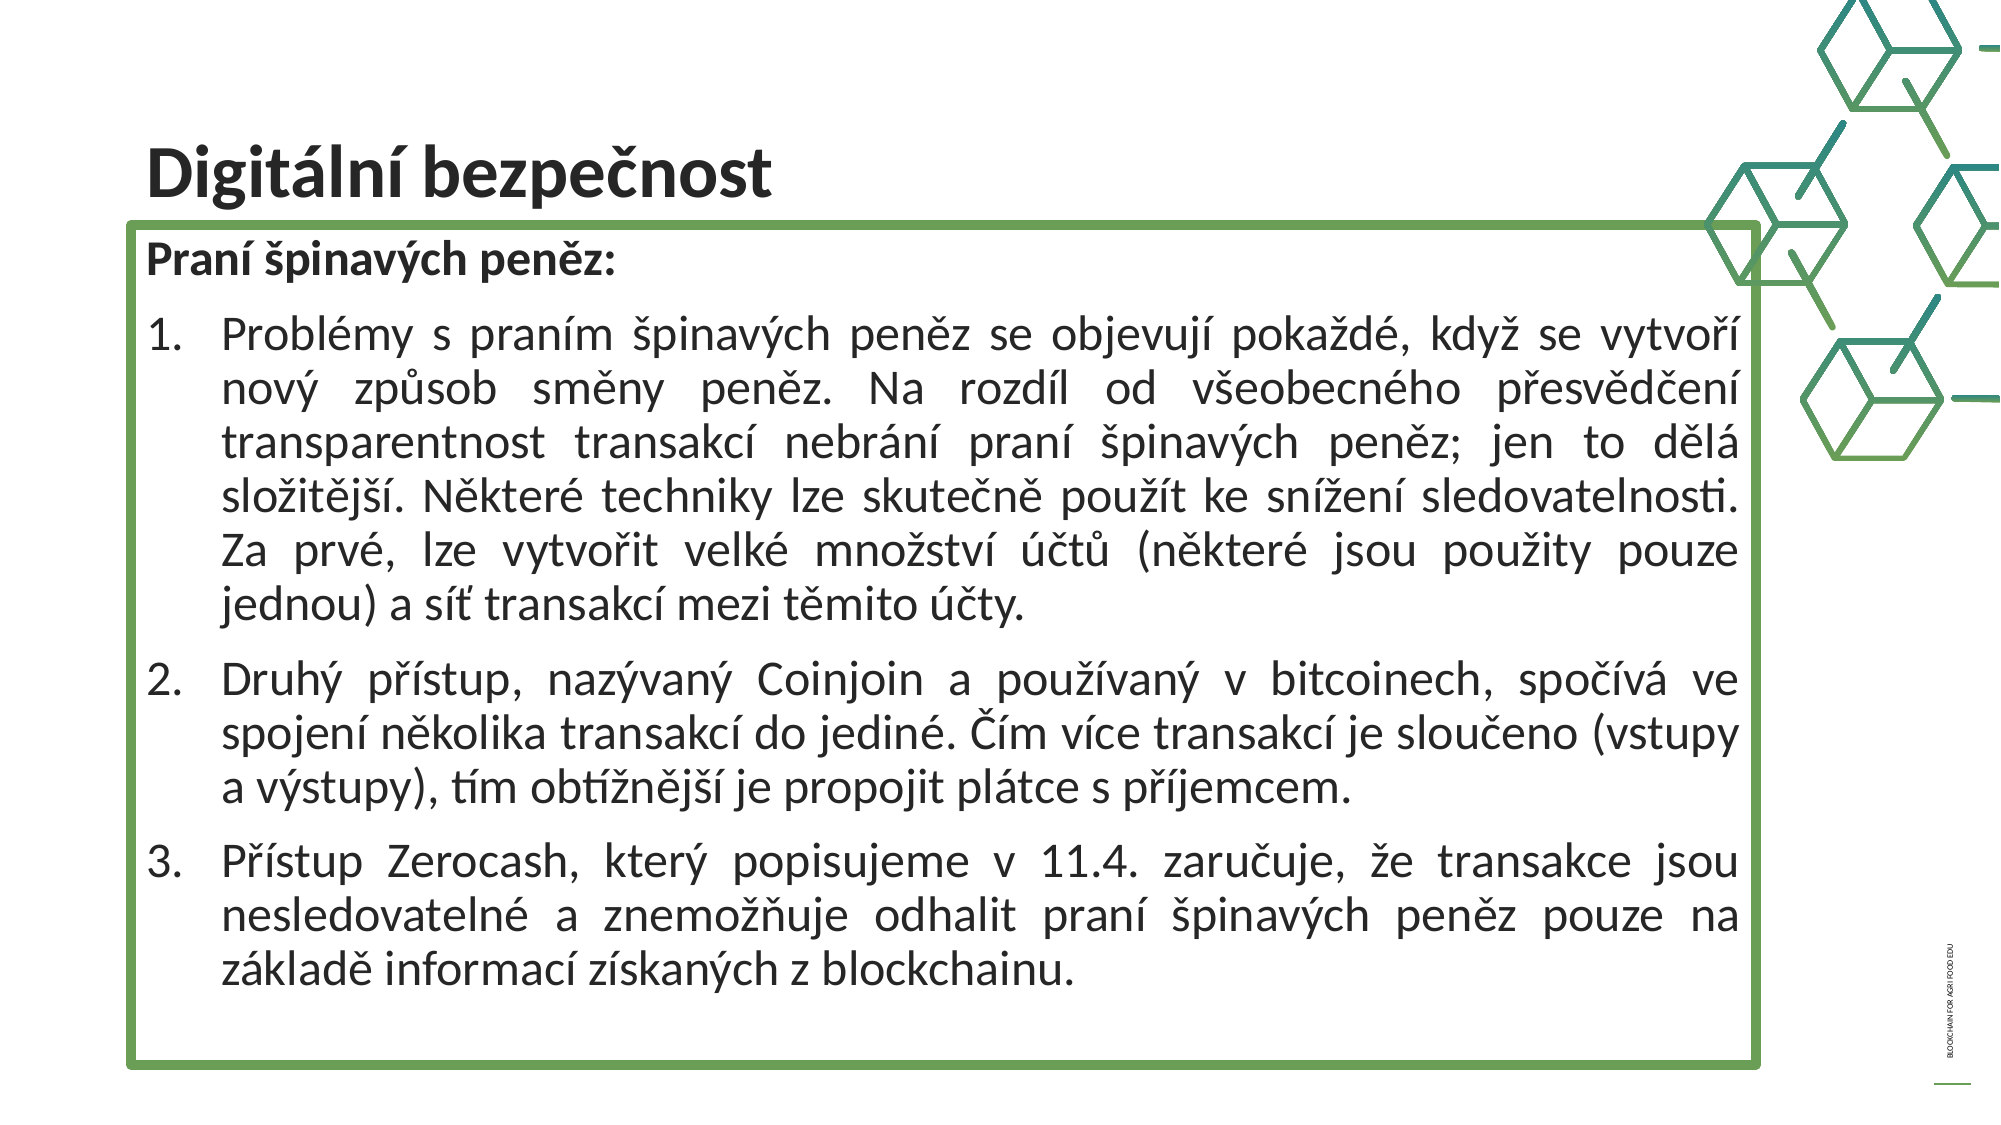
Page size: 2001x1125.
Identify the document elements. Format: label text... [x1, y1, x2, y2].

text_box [1703, 0, 2000, 462]
list Praní špinavých peněz: Problémy s praním špinavých peněz se objevují pokaždé, když se vytvoří nový způsob směny peněz. Na rozdíl od všeobecného přesvědčení transparentnost transakcí nebrání praní špinavých peněz; jen to dělá složitější. Některé techniky lze skutečně použít ke snížení sledovatelnosti. Za prvé, lze vytvořit velké množství účtů (některé jsou použity pouze jednou) a síť transakcí mezi těmito účty. Druhý přístup, nazývaný Coinjoin a používaný v bitcoinech, spočívá ve spojení několika transakcí do jediné. Čím více transakcí je sloučeno (vstupy a výstupy), tím obtížnější je propojit plátce s příjemcem. Přístup Zerocash, který popisujeme v 11.4. zaručuje, že transakce jsou nesledovatelné a znemožňuje odhalit praní špinavých peněz pouze na základě informací získaných z blockchainu. [130, 257, 1756, 1065]
list Digitální bezpečnost [130, 124, 1698, 257]
